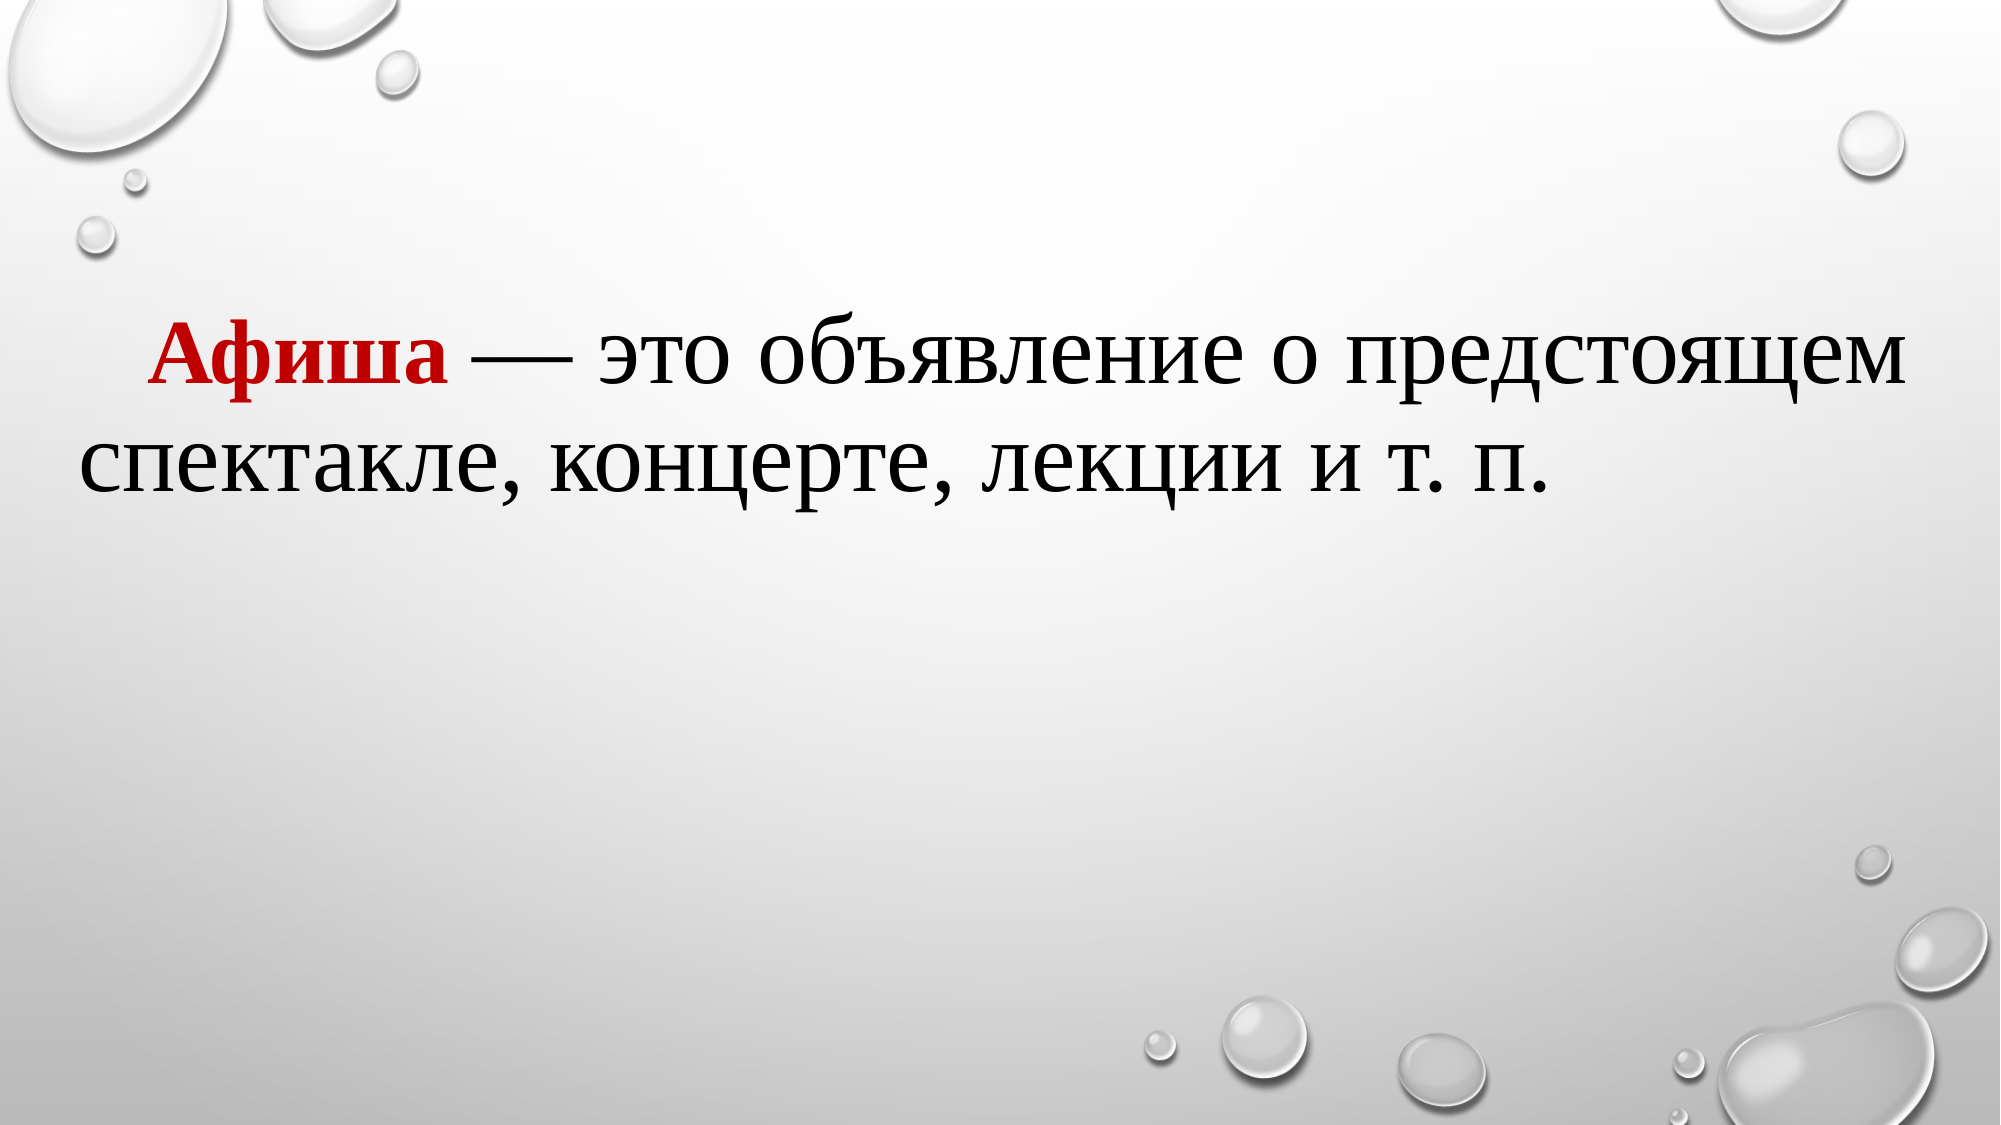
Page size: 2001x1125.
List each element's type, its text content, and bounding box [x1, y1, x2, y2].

title Афиша — это объявление о предстоящем спектакле, концерте, лекции и т. п. [63, 197, 1948, 614]
picture [0, 0, 2000, 1125]
